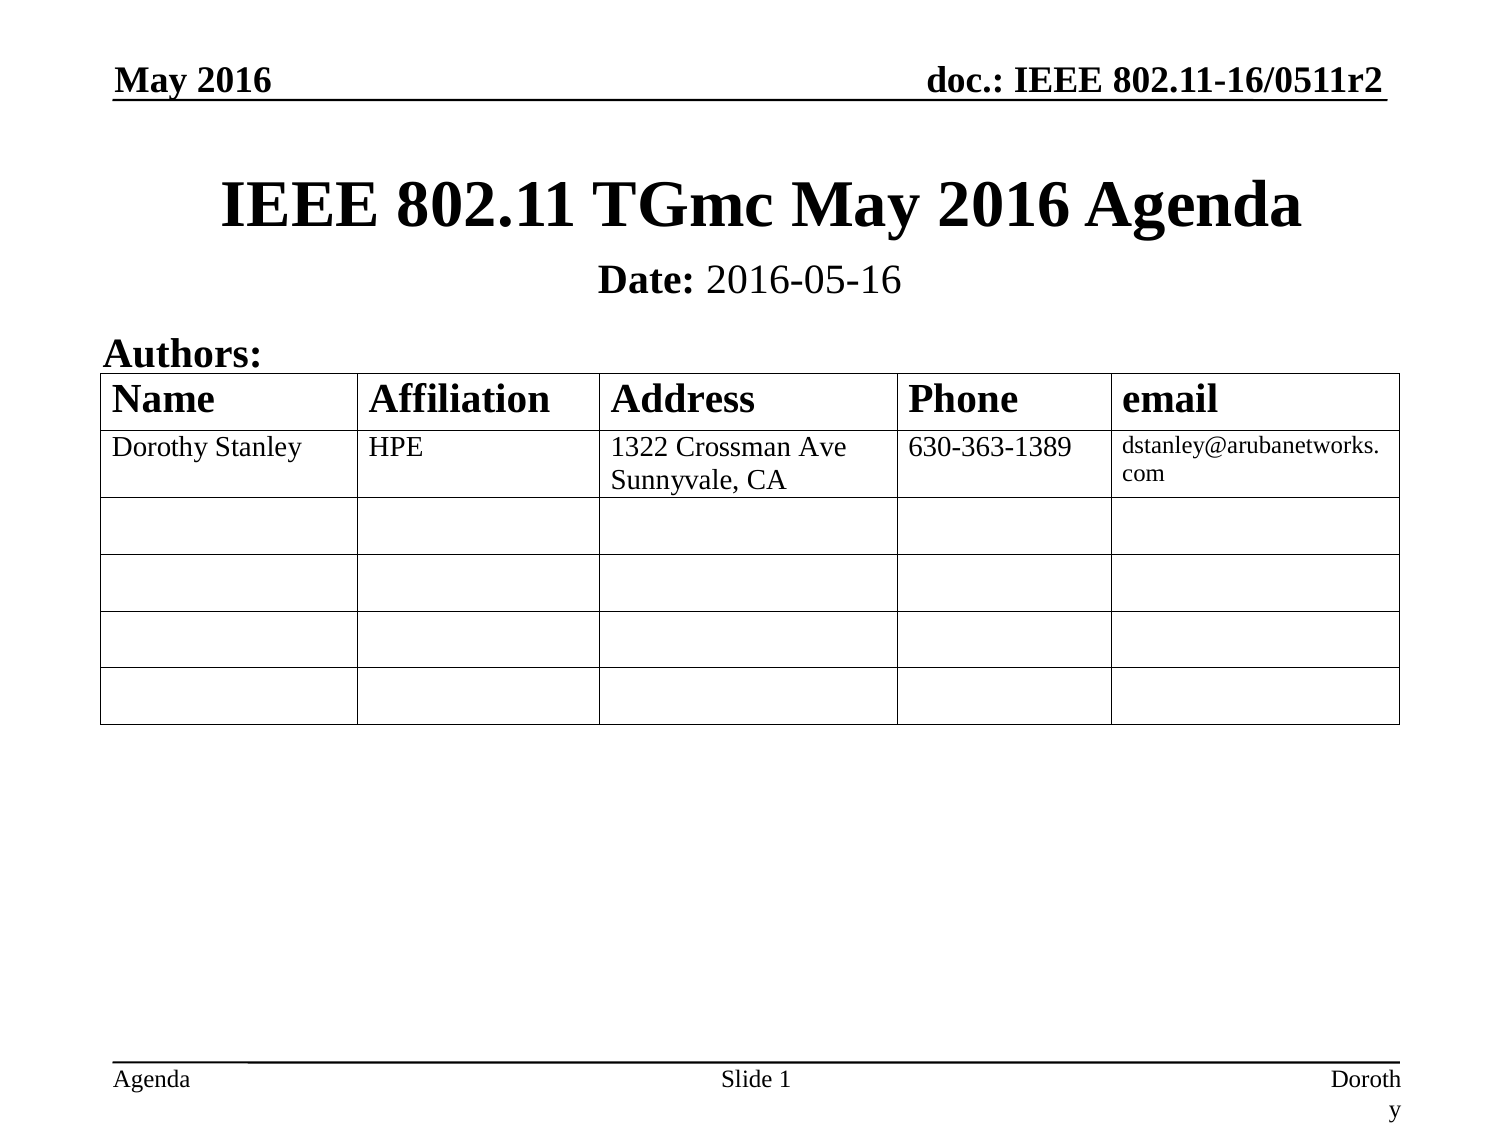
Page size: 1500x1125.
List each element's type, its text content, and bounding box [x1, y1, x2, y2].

slide_number Slide 1 [712, 1062, 800, 1093]
title IEEE 802.11 TGmc May 2016 Agenda [112, 112, 1413, 288]
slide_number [114, 54, 425, 100]
list Date: 2016-05-16 [112, 249, 1388, 313]
text_box Authors: [87, 318, 325, 371]
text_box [85, 372, 1429, 787]
footer Dorothy Stanley, HP Enterprise [1325, 1062, 1402, 1093]
